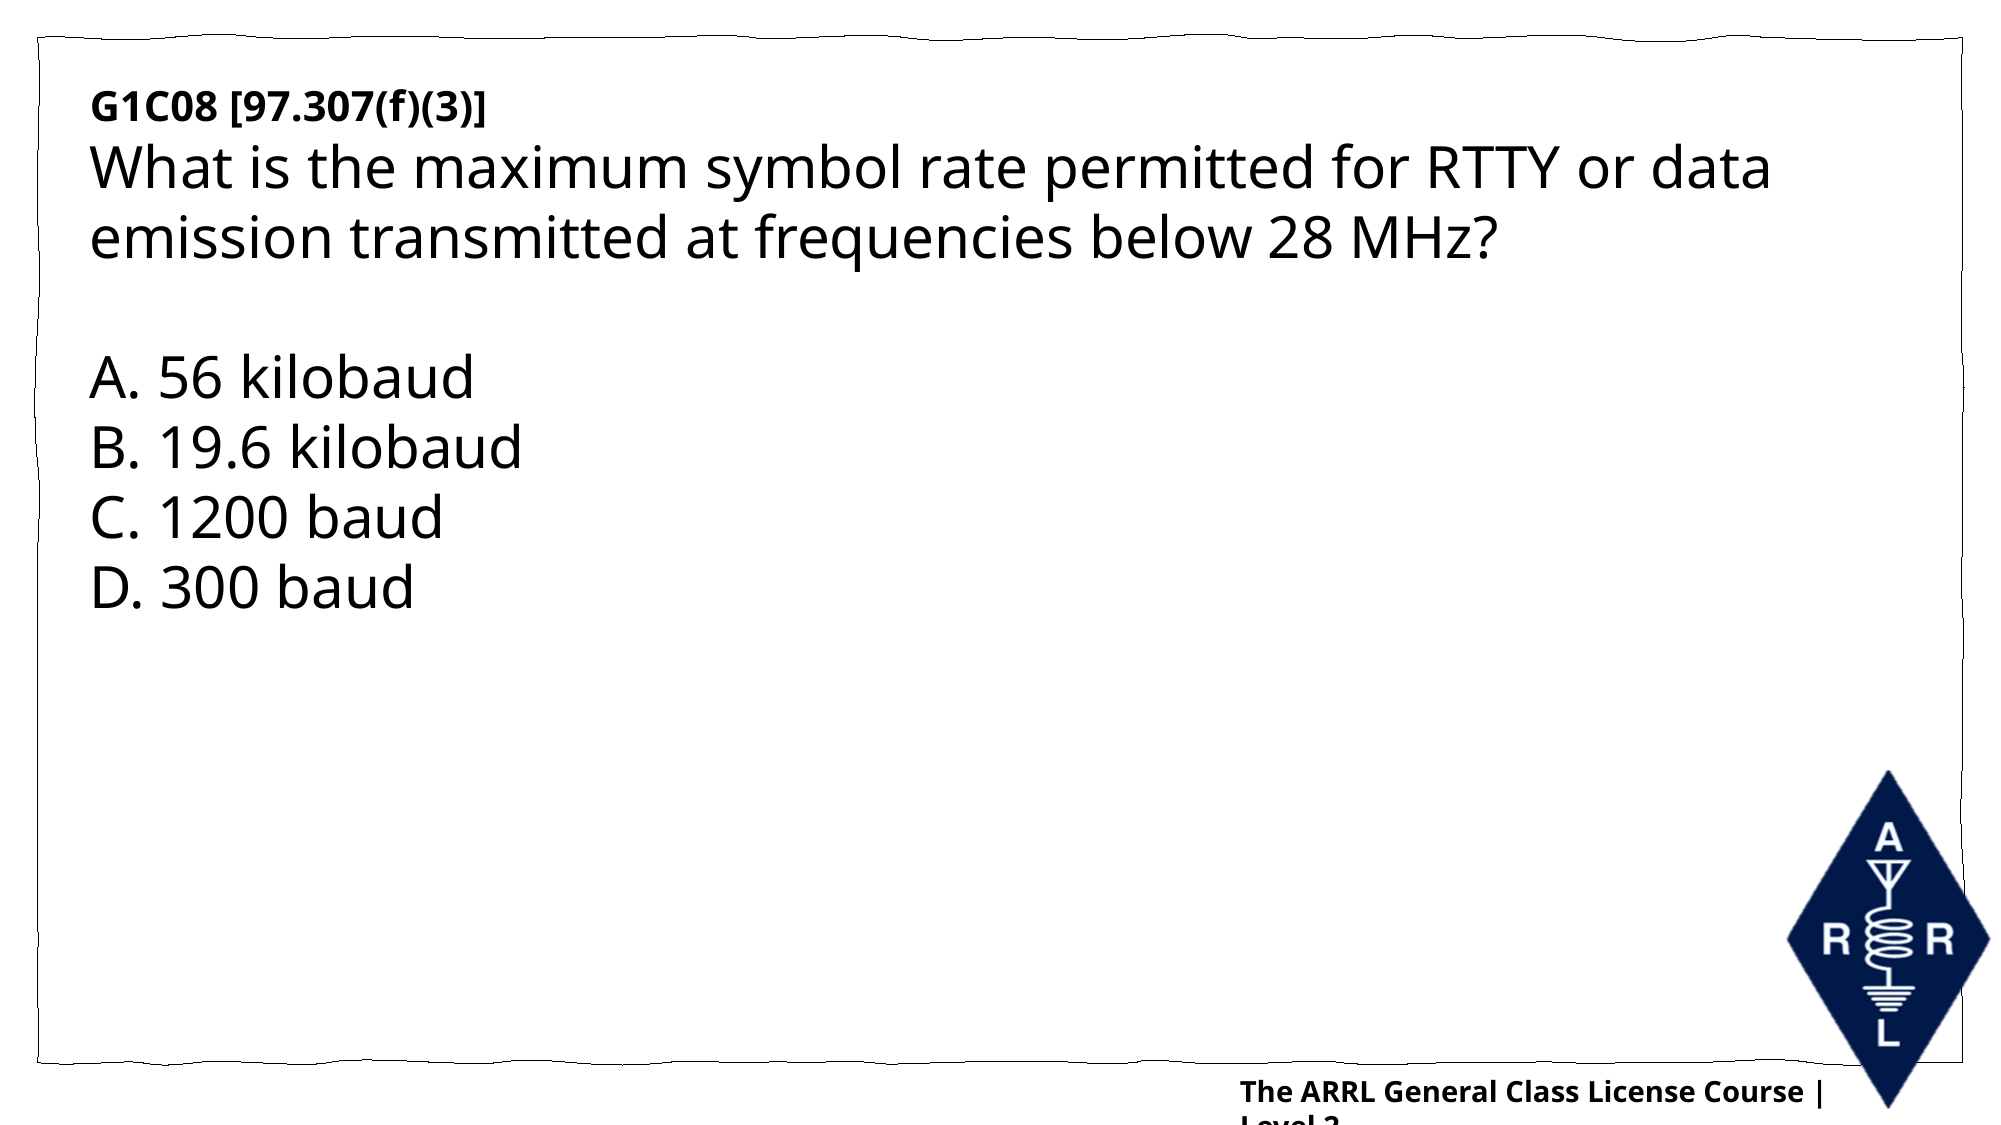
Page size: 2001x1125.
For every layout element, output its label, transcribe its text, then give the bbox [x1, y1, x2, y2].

picture [1773, 752, 1999, 1125]
text_box G1C08 [97.307(f)(3)] What is the maximum symbol rate permitted for RTTY or data emission transmitted at frequencies below 28 MHz? A. 56 kilobaud B. 19.6 kilobaud C. 1200 baud D. 300 baud [75, 72, 1850, 628]
